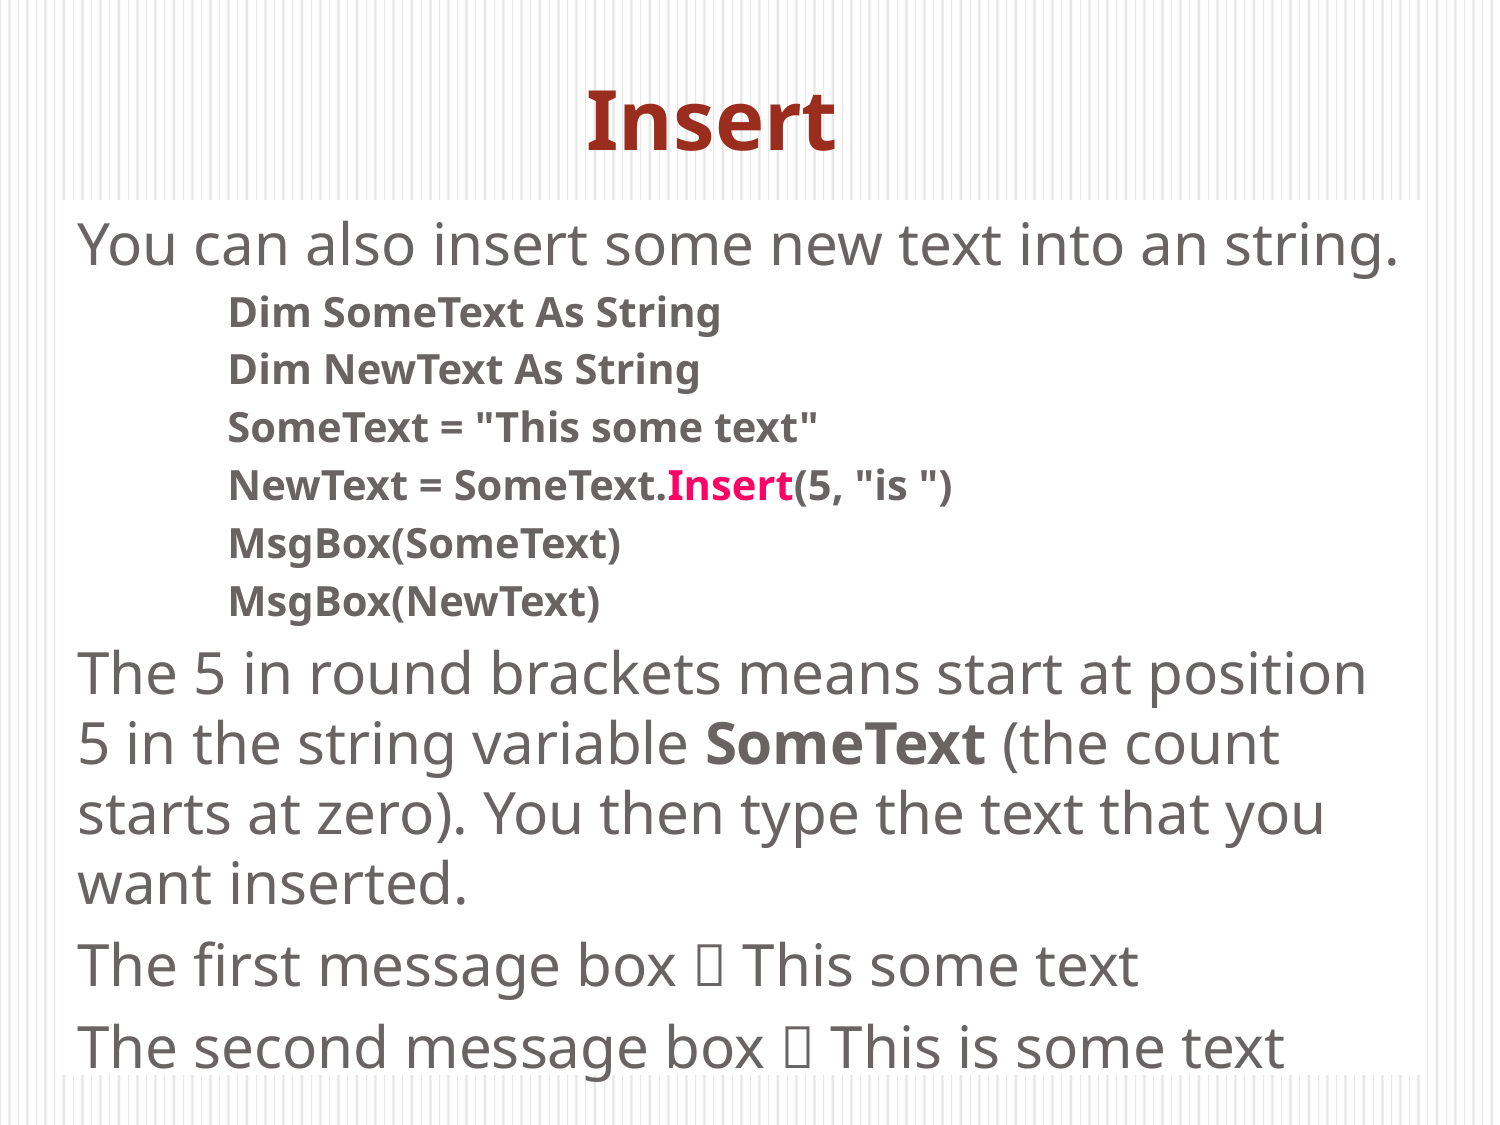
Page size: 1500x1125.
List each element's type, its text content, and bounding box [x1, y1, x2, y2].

subtitle You can also insert some new text into an string. Dim SomeText As String Dim NewText As String SomeText = "This some text" NewText = SomeText.Insert(5, "is ") MsgBox(SomeText) MsgBox(NewText) The 5 in round brackets means start at position 5 in the string variable SomeText (the count starts at zero). You then type the text that you want inserted. The first message box  This some text The second message box  This is some text [62, 199, 1426, 1076]
title Insert [37, 0, 1388, 242]
